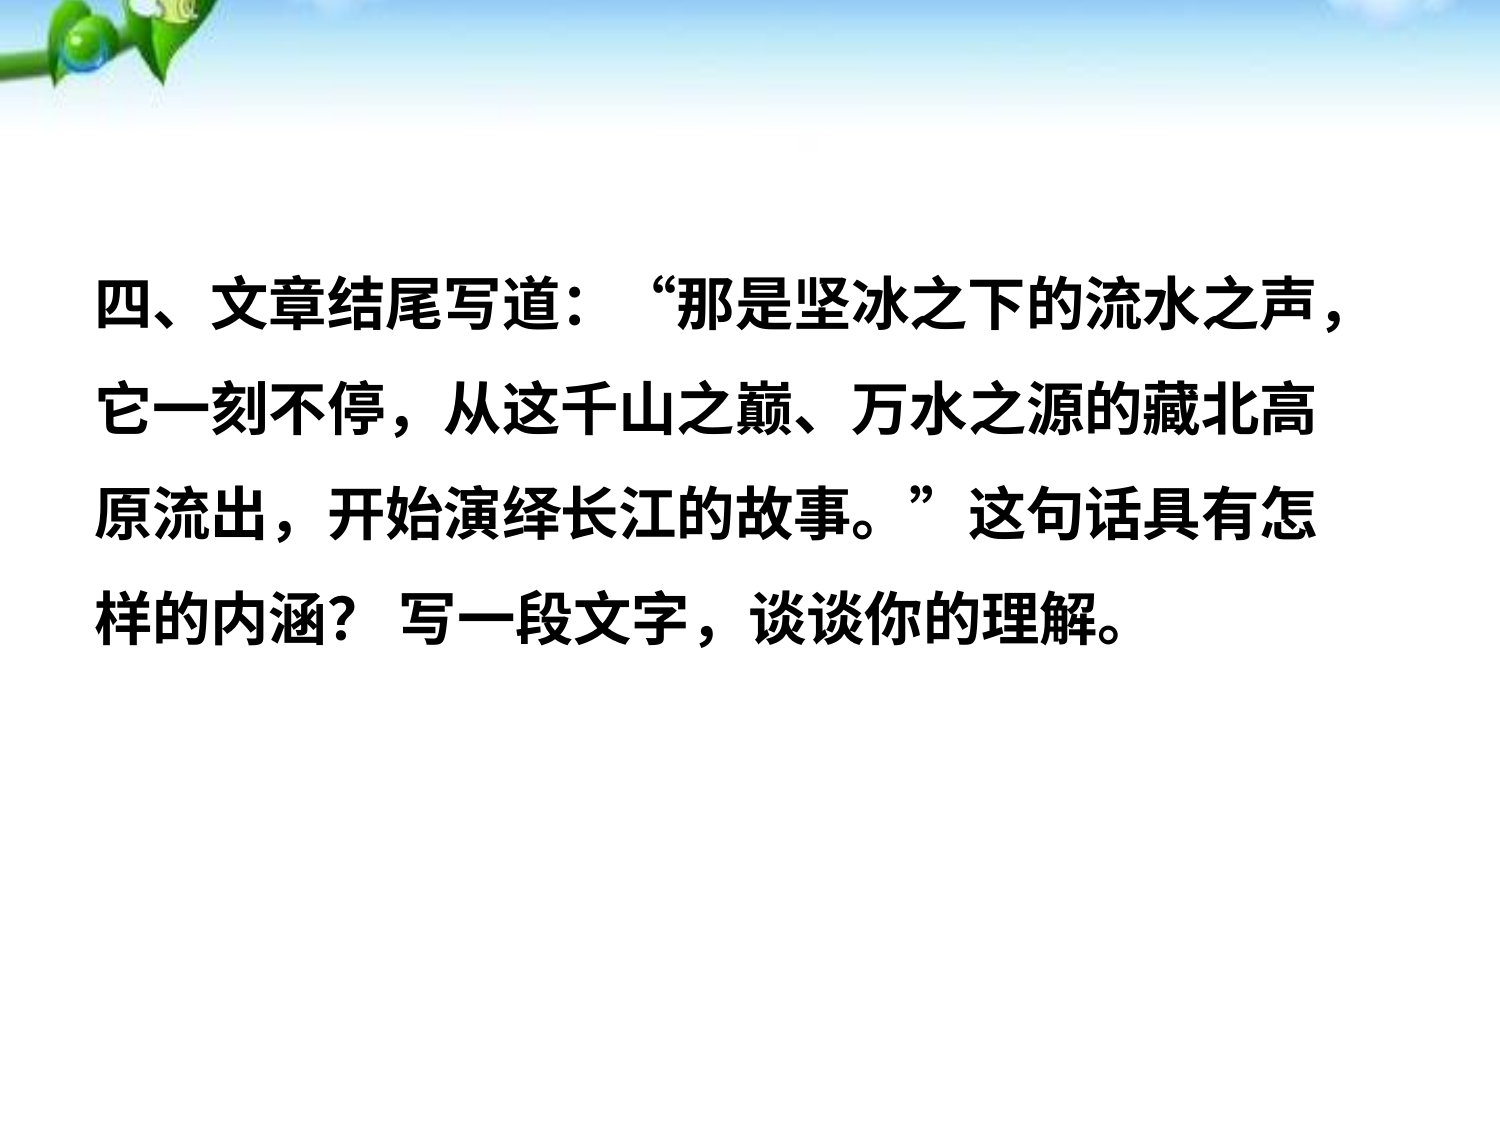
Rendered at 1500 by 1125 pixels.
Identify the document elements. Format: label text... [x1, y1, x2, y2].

text_box 四、文章结尾写道：“那是坚冰之下的流水之声，它一刻不停，从这千山之巅、万水之源的藏北高原流出，开始演绎长江的故事。”这句话具有怎样的内涵？ 写一段文字，谈谈你的理解。 [79, 224, 1376, 660]
picture [0, 0, 1500, 1125]
